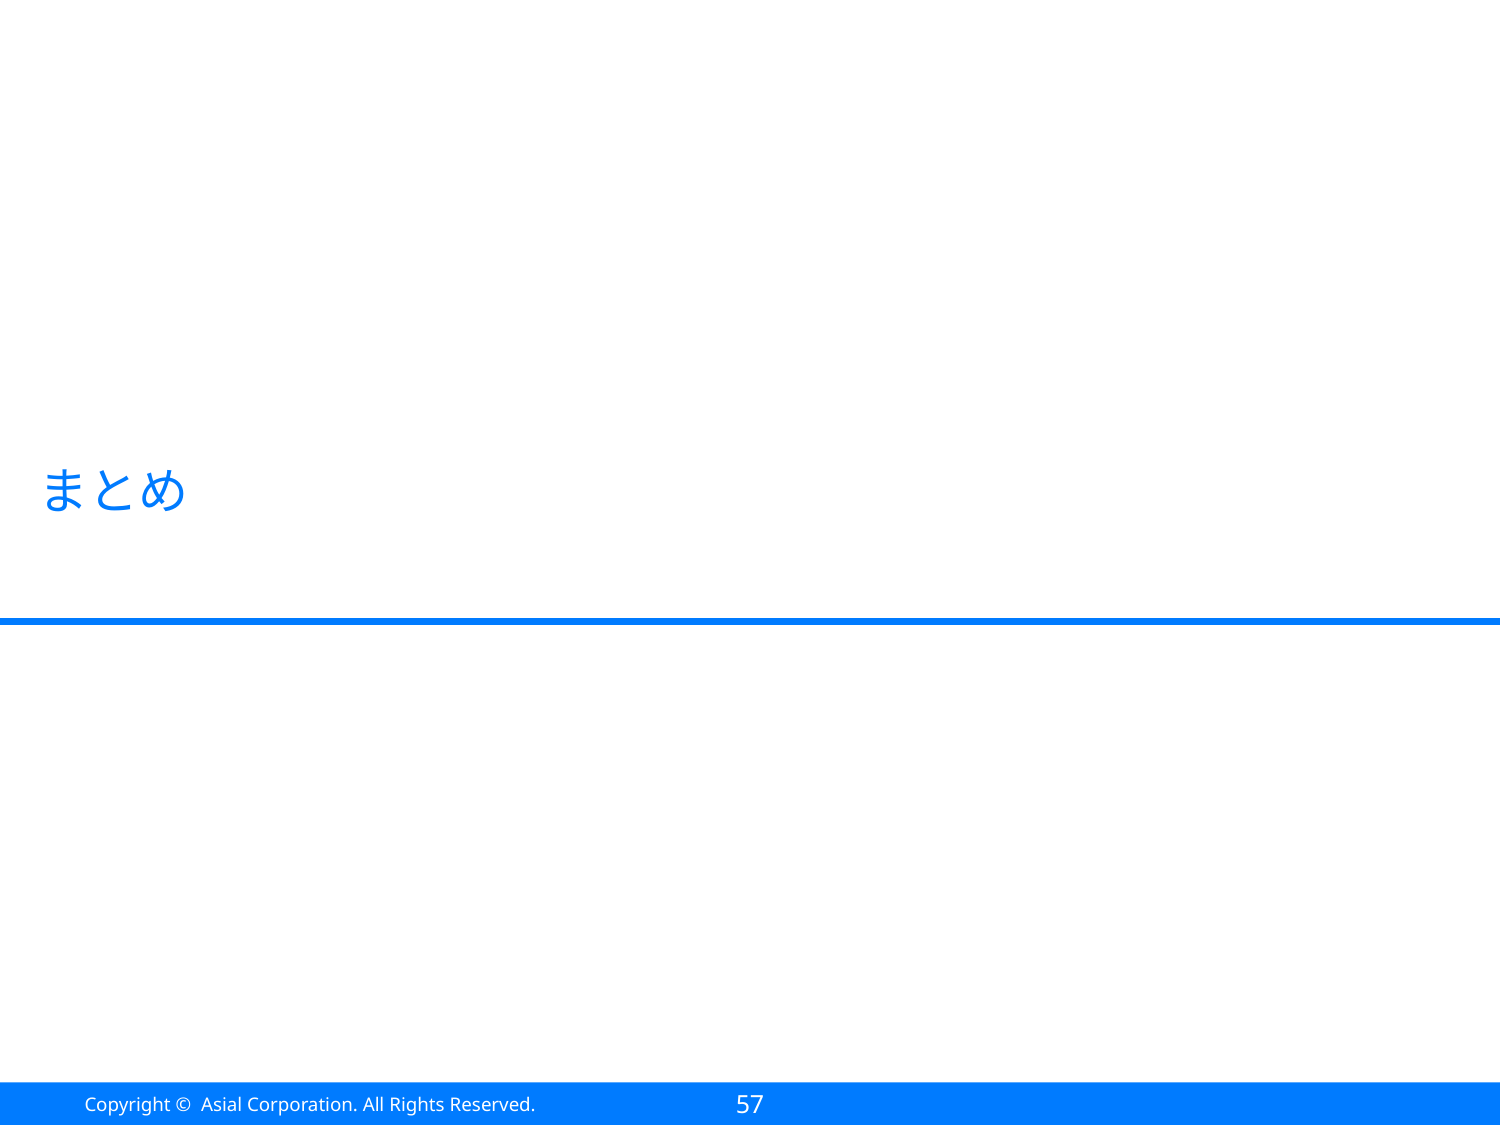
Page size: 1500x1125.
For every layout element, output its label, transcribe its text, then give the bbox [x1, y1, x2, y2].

list まとめ [23, 444, 1500, 536]
slide_number 57 [581, 1075, 919, 1125]
